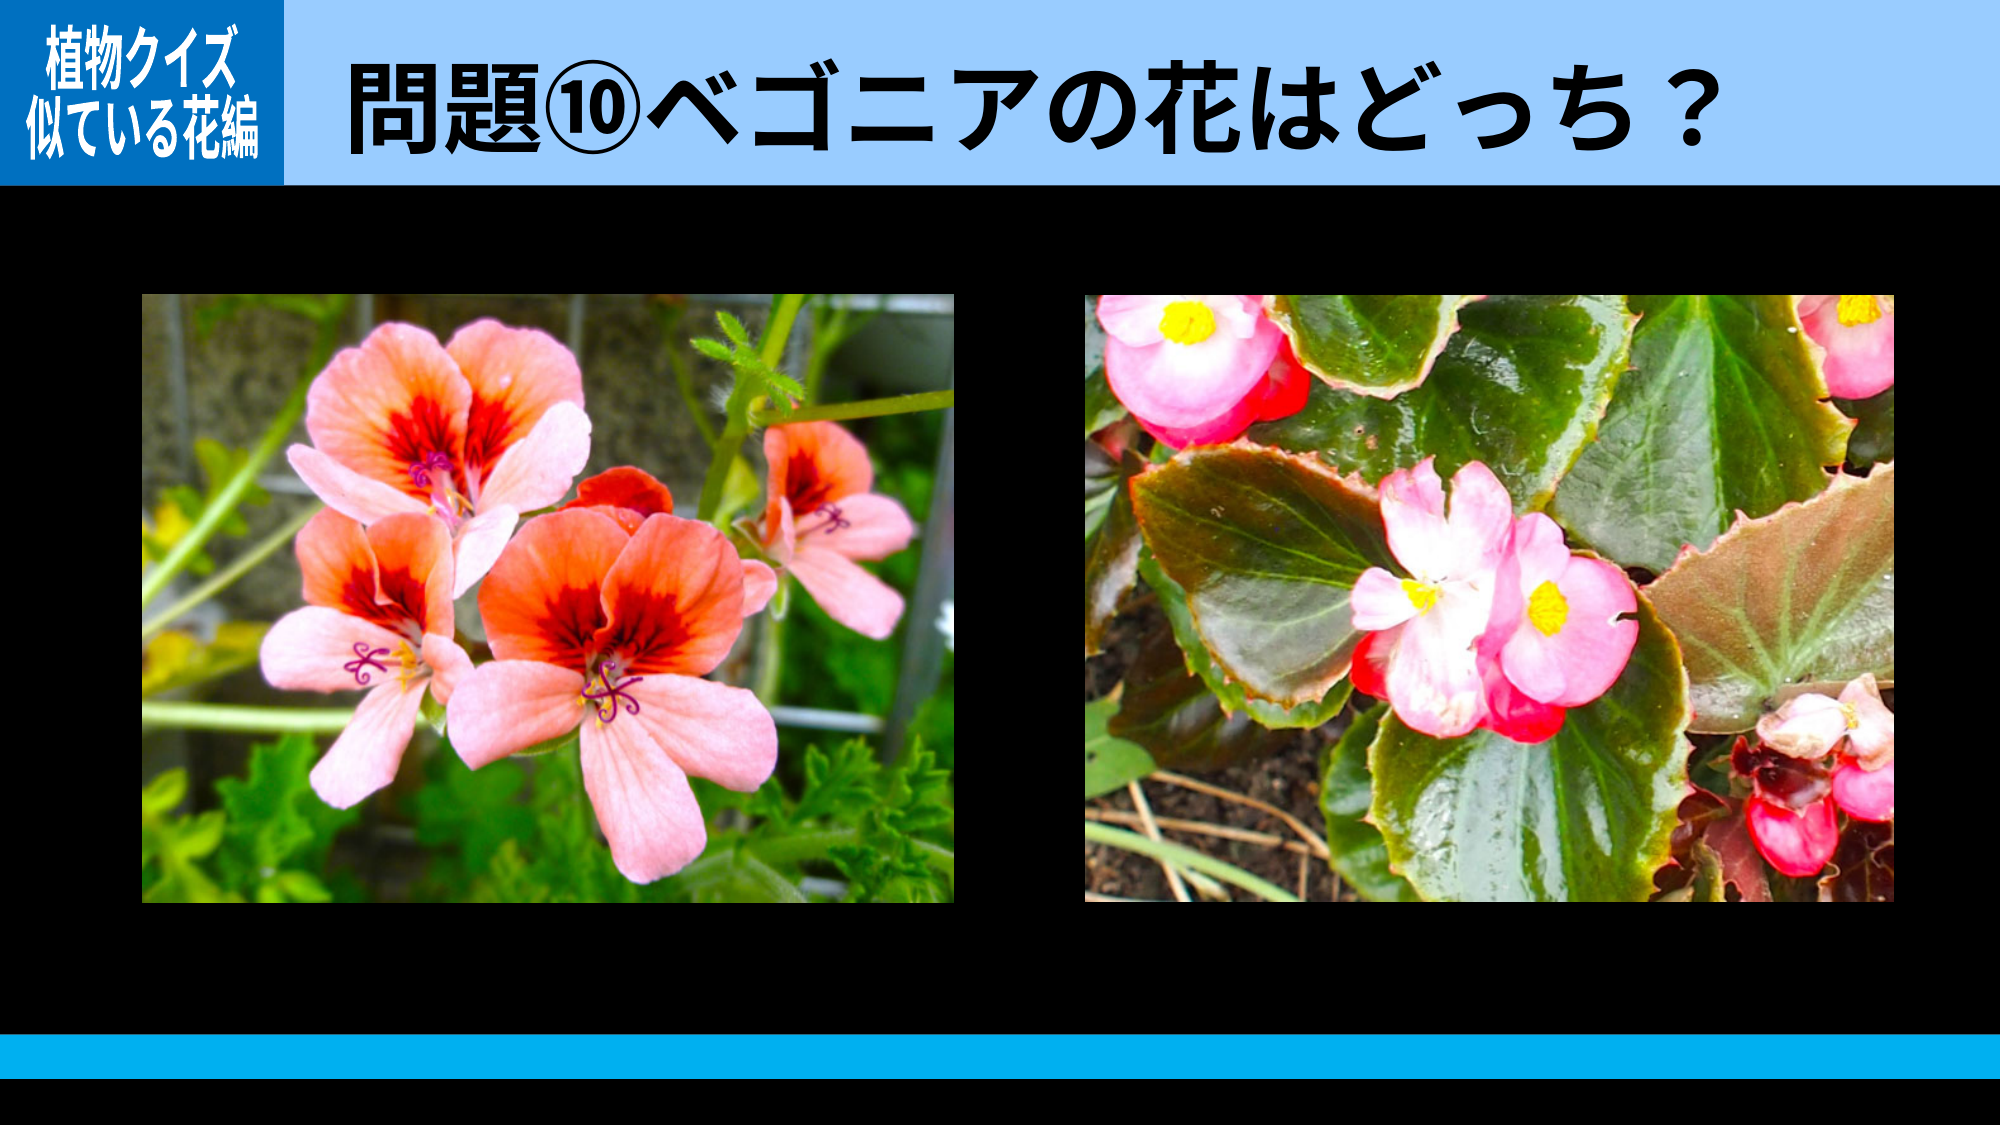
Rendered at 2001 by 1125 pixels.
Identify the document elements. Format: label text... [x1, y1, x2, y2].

text_box [0, 1034, 2000, 1079]
text_box 問題⑩ベゴニアの花はどっち？ [328, 38, 1759, 173]
picture [142, 294, 954, 903]
picture [1084, 295, 1894, 902]
